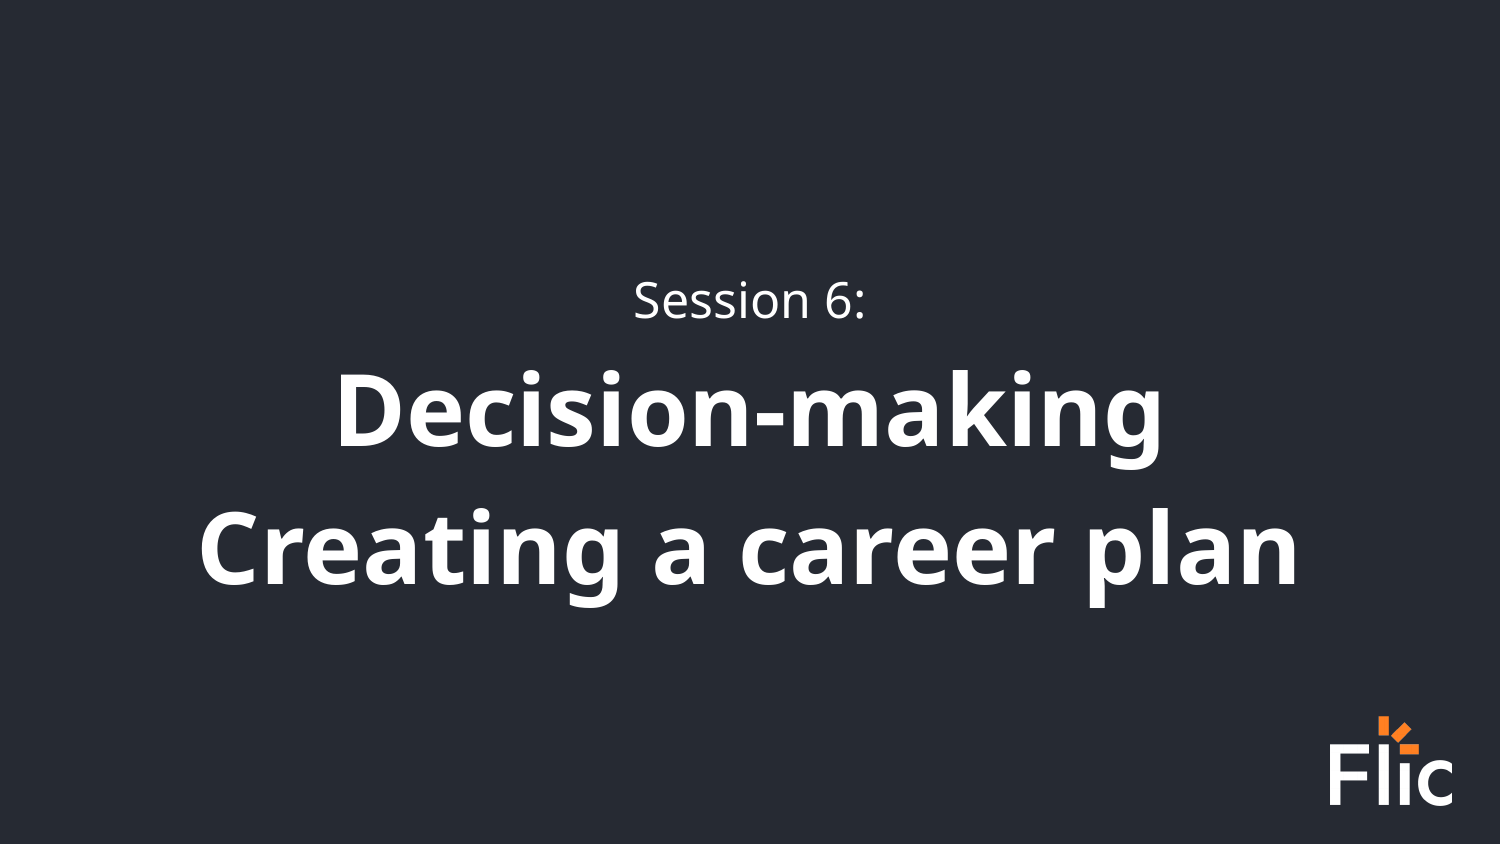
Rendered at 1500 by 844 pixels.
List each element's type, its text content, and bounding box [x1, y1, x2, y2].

picture [1330, 746, 1452, 806]
text_box Session 6: Decision-making Creating a career plan [0, 244, 1500, 746]
